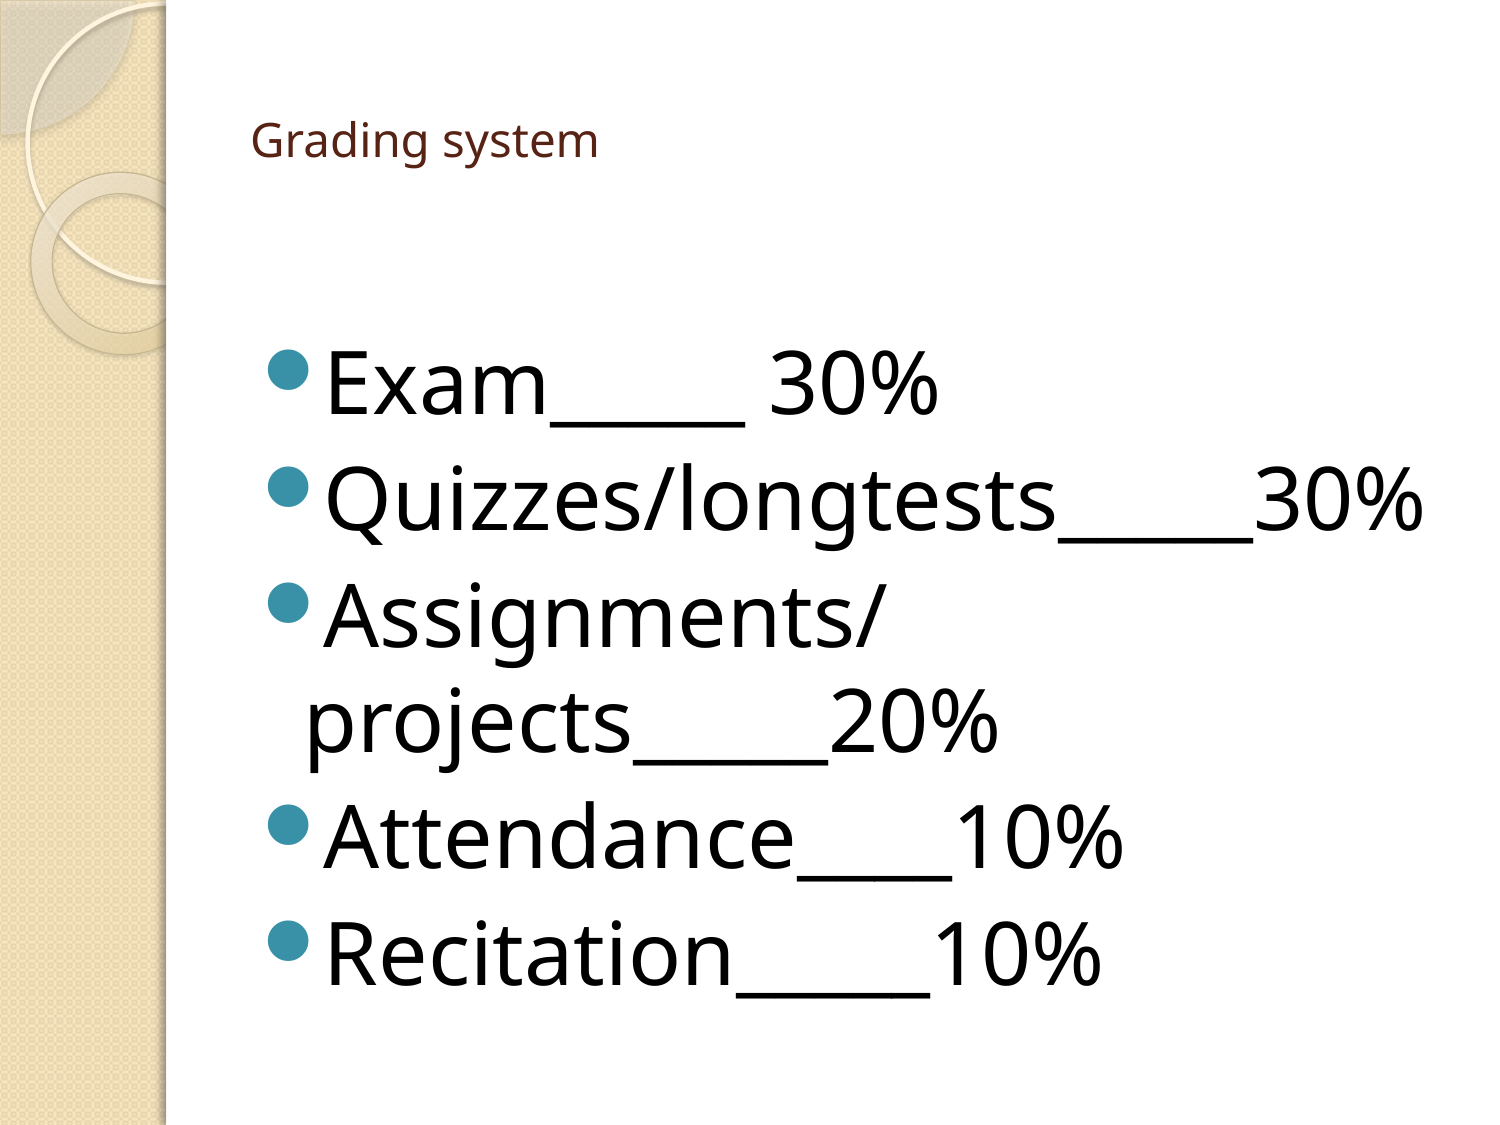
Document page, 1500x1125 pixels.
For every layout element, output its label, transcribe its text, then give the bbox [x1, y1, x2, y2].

list Exam_____ 30% Quizzes/longtests_____30% Assignments/projects_____20% Attendance____10% Recitation_____10% [235, 237, 1466, 1025]
title Grading system [235, 45, 1466, 233]
